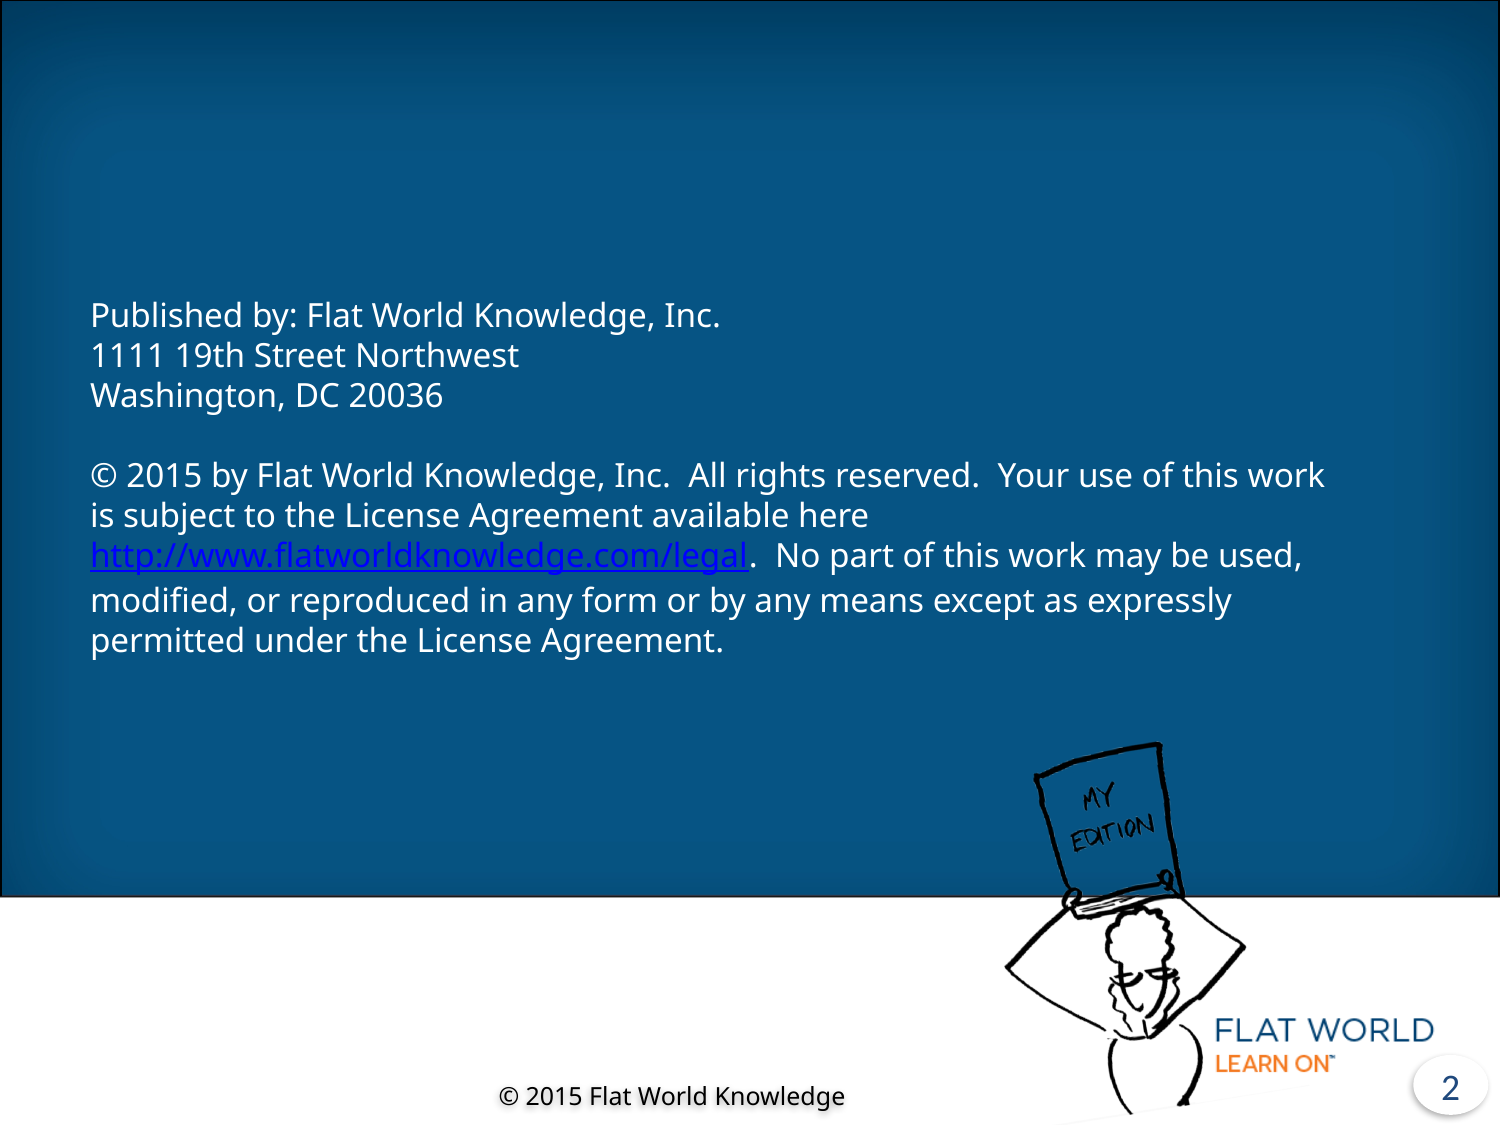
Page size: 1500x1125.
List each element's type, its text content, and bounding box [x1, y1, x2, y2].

text_box 1 [1412, 1054, 1490, 1116]
text_box © 2015 Flat World Knowledge [260, 1065, 1084, 1125]
picture [0, 0, 1500, 1125]
title Published by: Flat World Knowledge, Inc. 1111 19th Street Northwest Washington, DC 20036 © 2015 by Flat World Knowledge, Inc. All rights reserved. Your use of this work is subject to the License Agreement available here http://www.flatworldknowledge.com/legal. No part of this work may be used, modified, or reproduced in any form or by any means except as expressly permitted under the License Agreement. [75, 287, 1360, 716]
